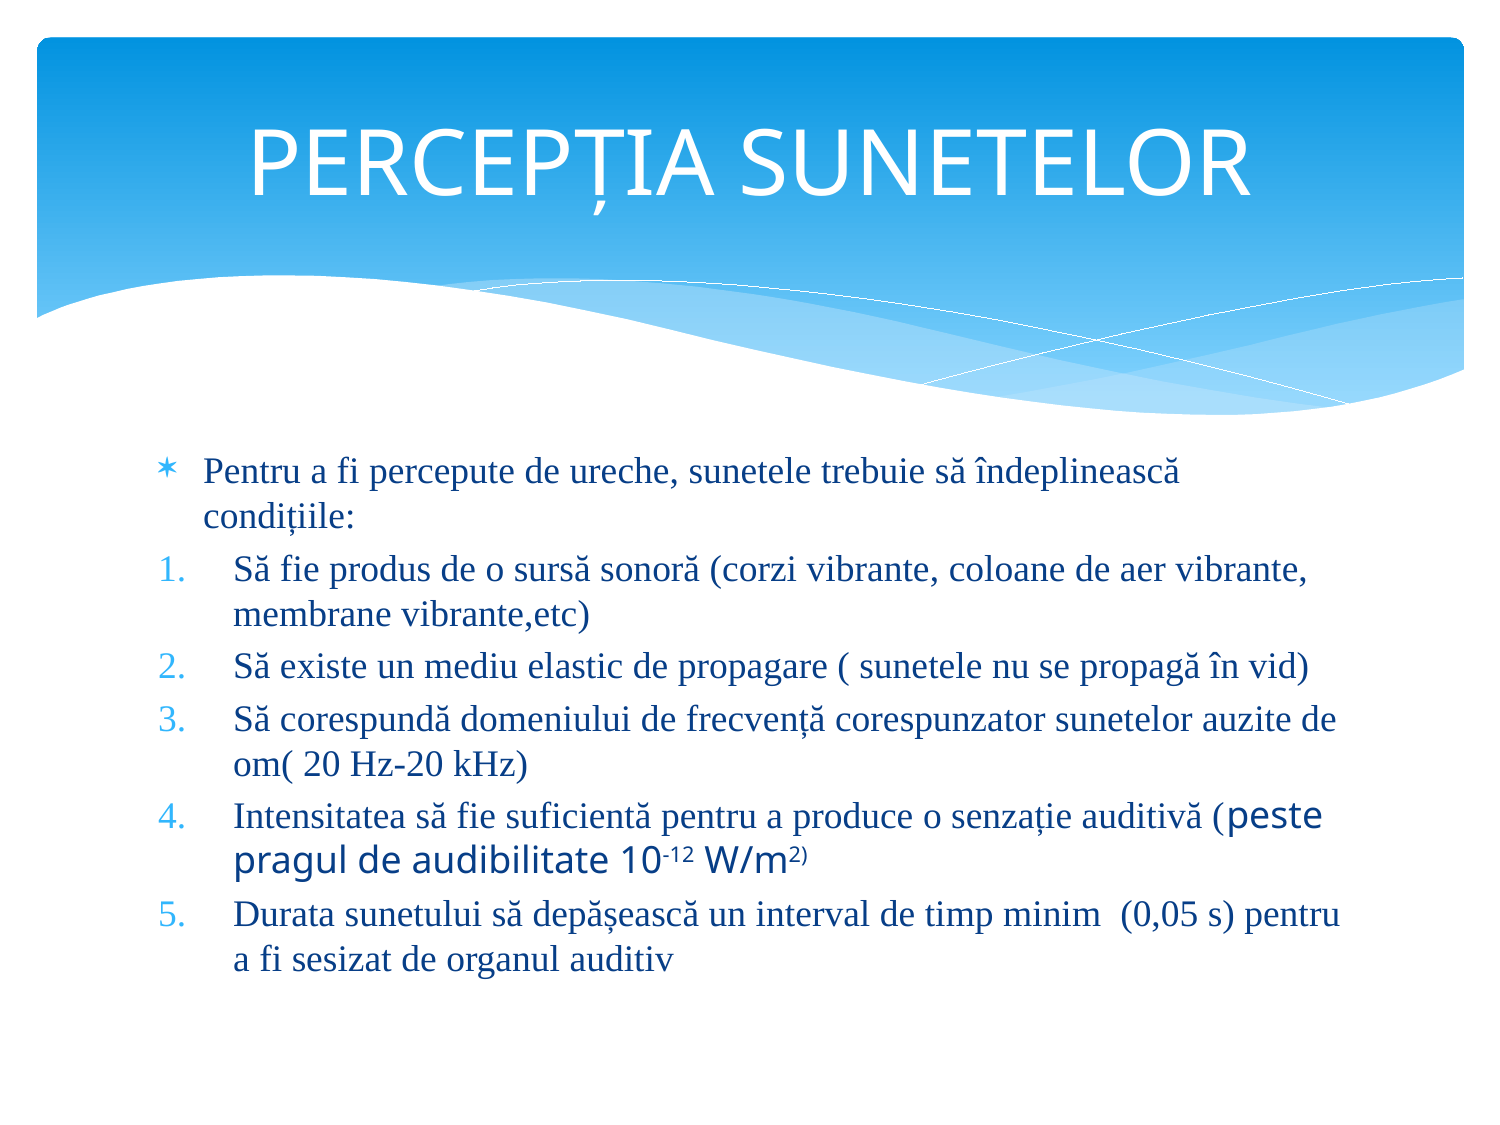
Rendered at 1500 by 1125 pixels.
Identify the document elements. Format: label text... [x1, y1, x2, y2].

list Pentru a fi percepute de ureche, sunetele trebuie să îndeplinească condițiile: Să fie produs de o sursă sonoră (corzi vibrante, coloane de aer vibrante, membrane vibrante,etc) Să existe un mediu elastic de propagare ( sunetele nu se propagă în vid) Să corespundă domeniului de frecvență corespunzator sunetelor auzite de om( 20 Hz-20 kHz) Intensitatea să fie suficientă pentru a produce o senzație auditivă (peste pragul de audibilitate 10-12 W/m2) Durata sunetului să depășească un interval de timp minim (0,05 s) pentru a fi sesizat de organul auditiv [143, 438, 1359, 1005]
title PERCEPȚIA SUNETELOR [75, 55, 1425, 261]
